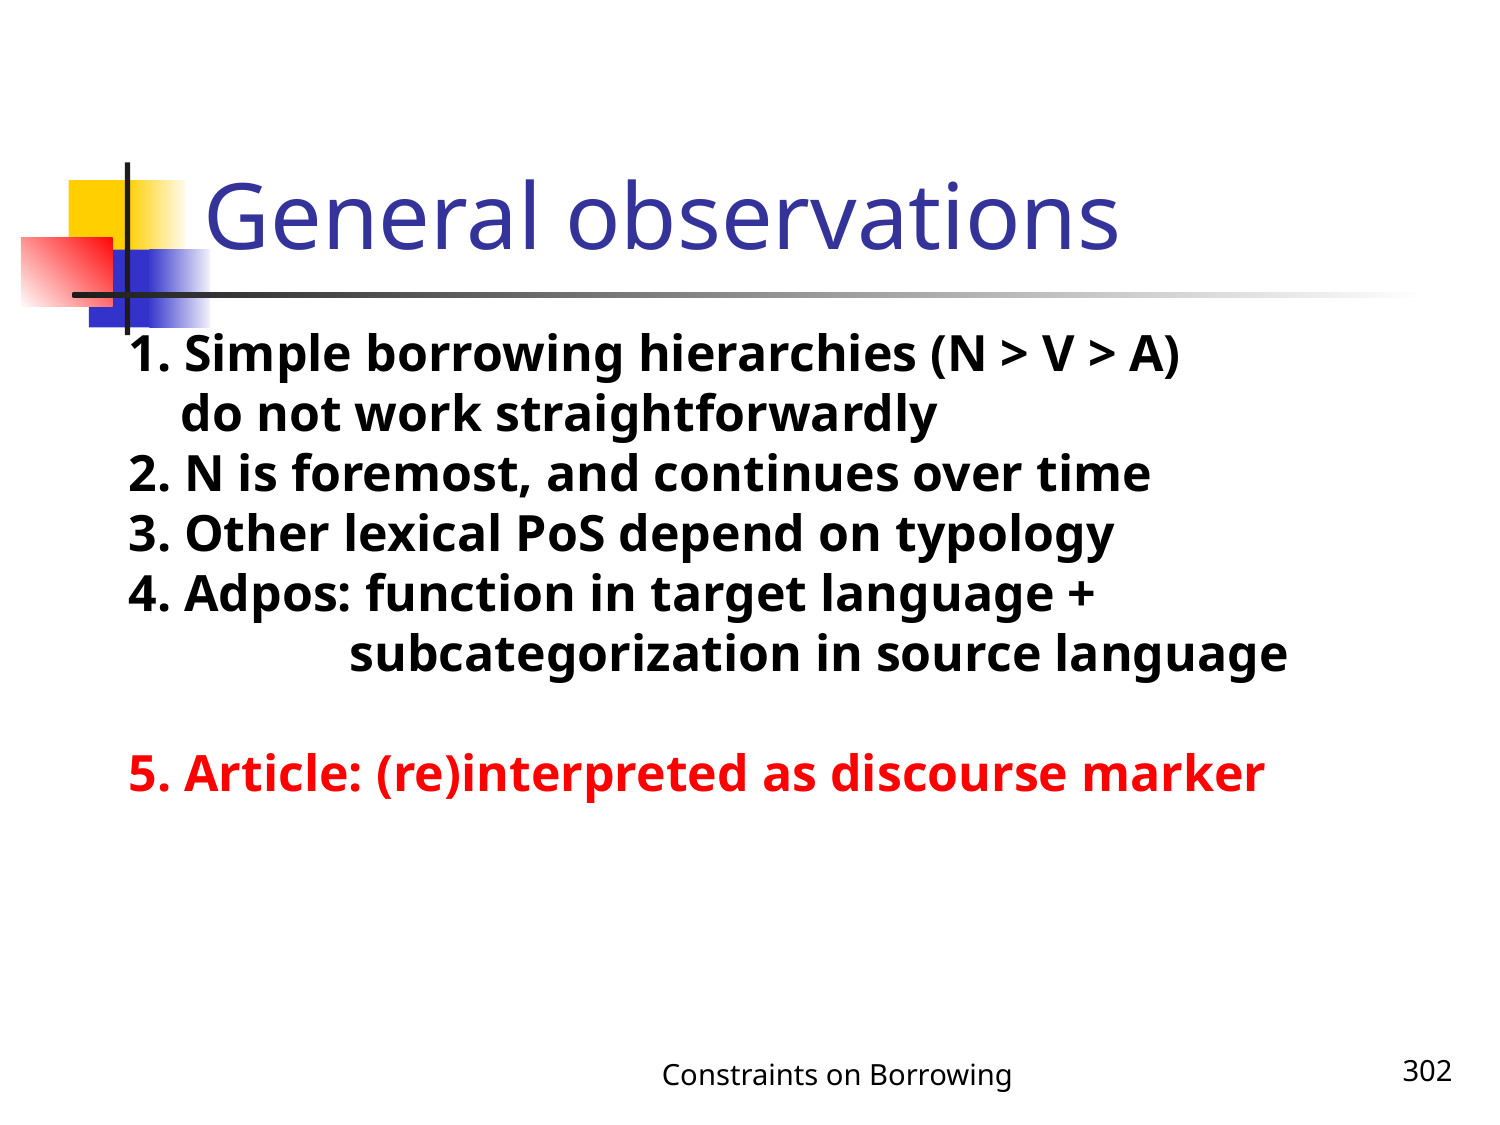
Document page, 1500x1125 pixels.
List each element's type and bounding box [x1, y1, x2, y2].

text_box [113, 314, 1454, 809]
title [188, 34, 1468, 276]
slide_number [1154, 1023, 1468, 1100]
footer [599, 1023, 1076, 1100]
